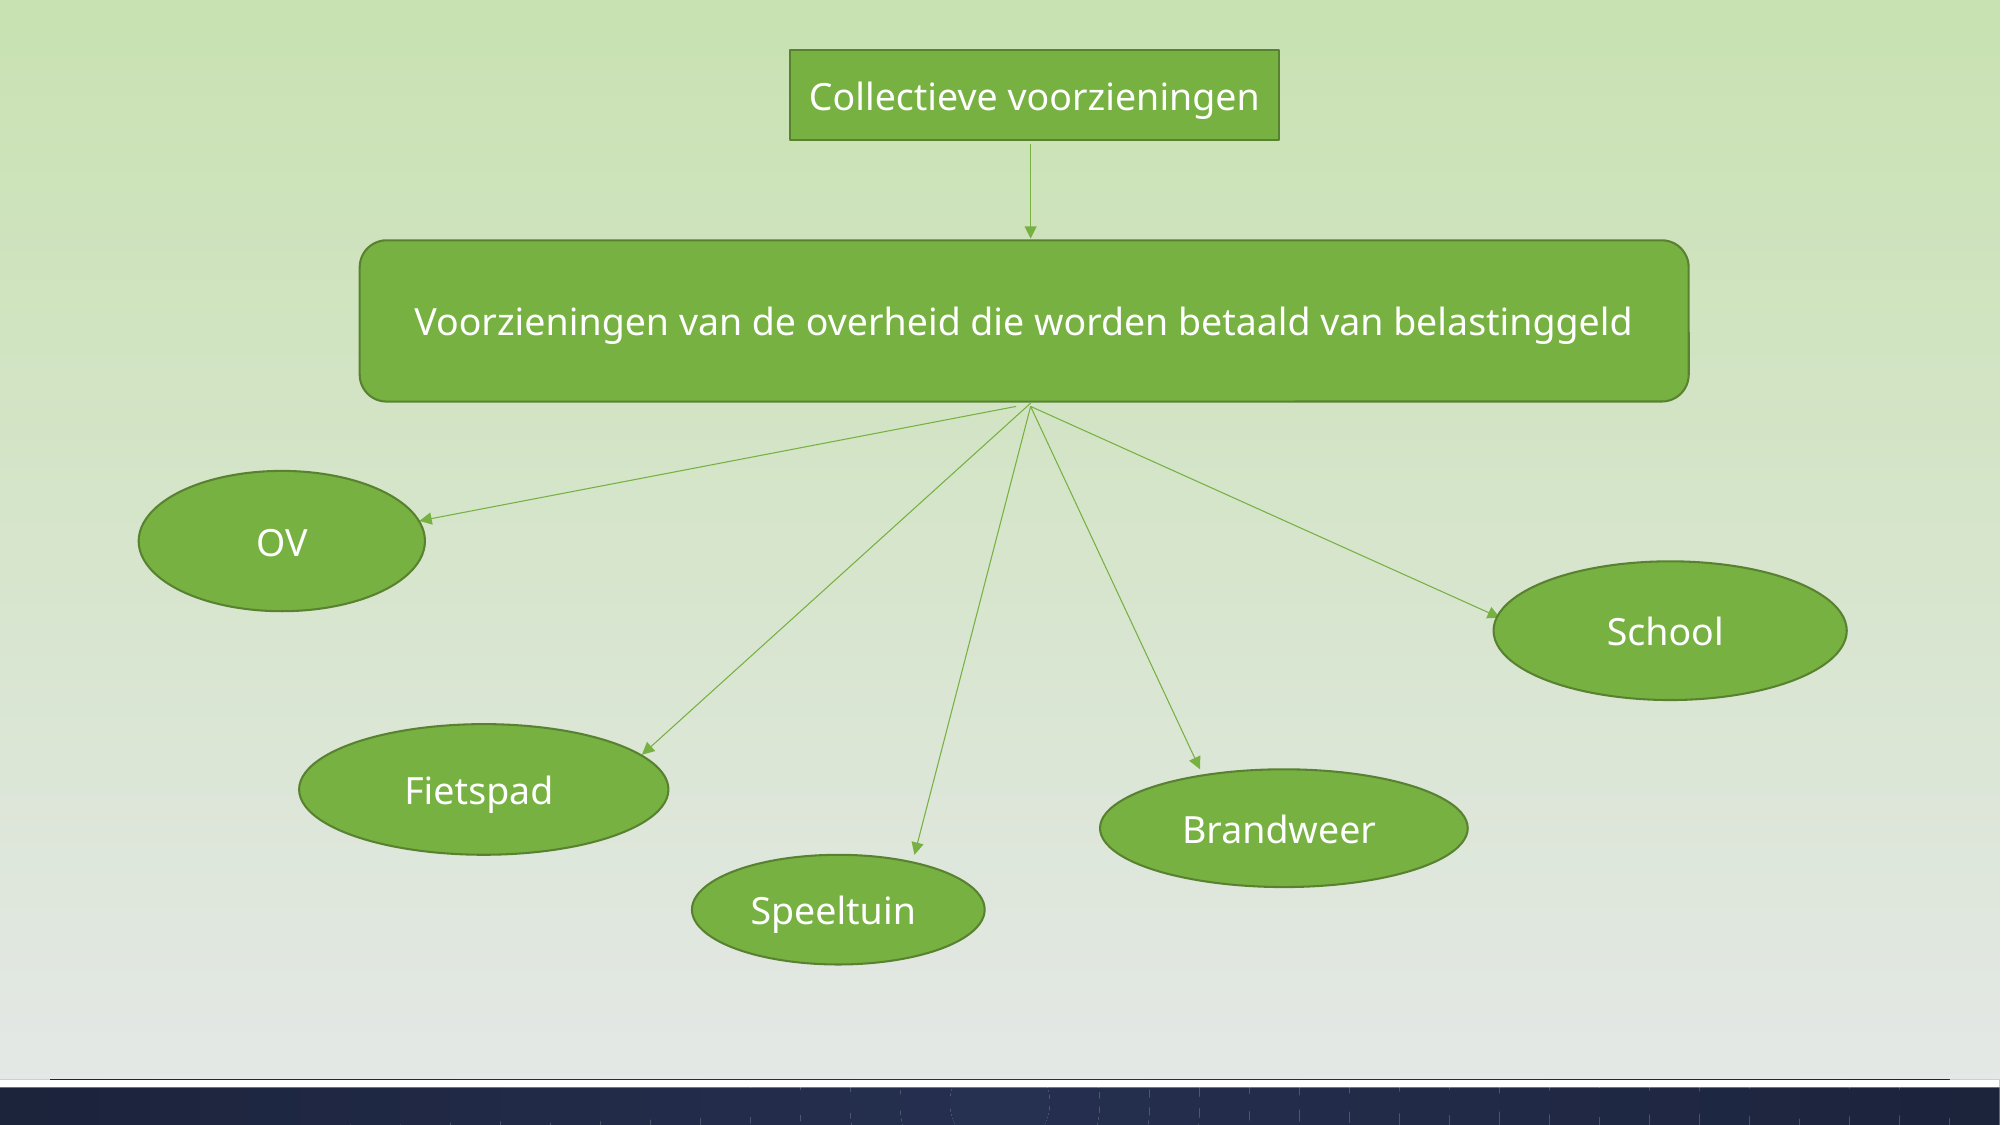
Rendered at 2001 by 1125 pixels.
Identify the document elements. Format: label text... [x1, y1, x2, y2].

text_box Brandweer [1098, 768, 1469, 889]
text_box Collectieve voorzieningen [789, 49, 1280, 141]
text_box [1030, 406, 1500, 618]
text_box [1030, 618, 1200, 770]
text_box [641, 403, 1031, 755]
text_box Fietspad [298, 723, 670, 856]
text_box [914, 406, 1031, 855]
text_box OV [137, 469, 426, 613]
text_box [419, 406, 641, 521]
text_box Speeltuin [690, 853, 986, 966]
text_box Voorzieningen van de overheid die worden betaald van belastinggeld [358, 239, 1690, 403]
text_box School [1492, 560, 1848, 702]
